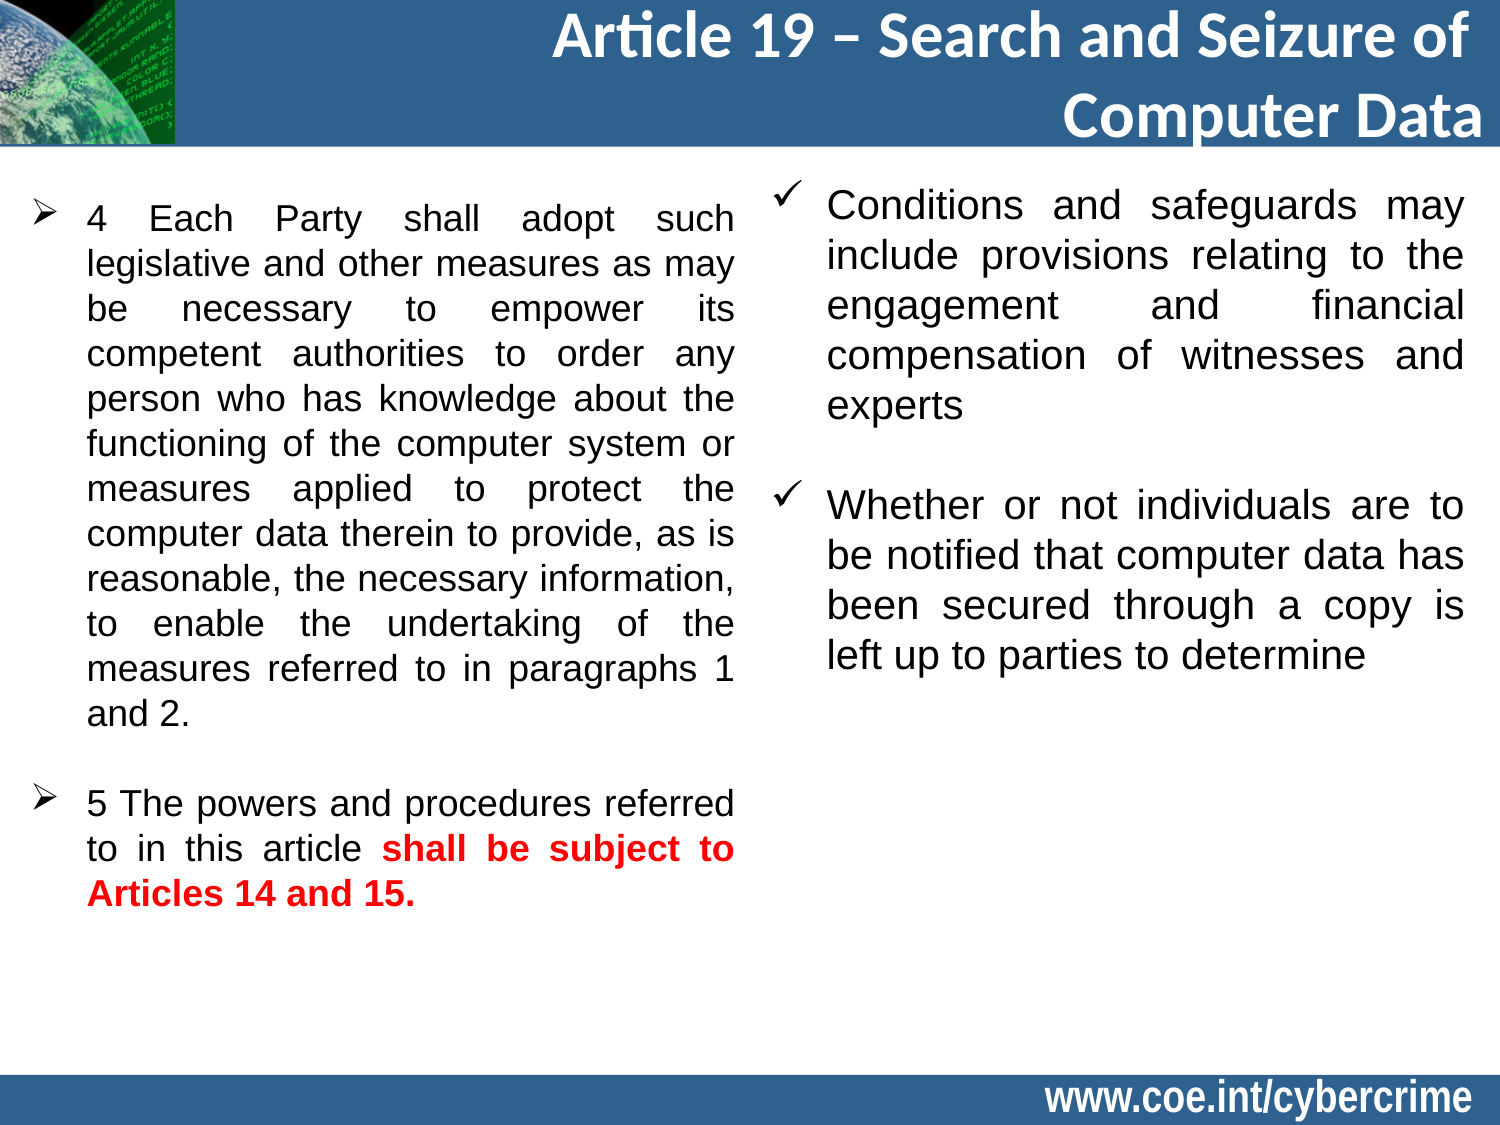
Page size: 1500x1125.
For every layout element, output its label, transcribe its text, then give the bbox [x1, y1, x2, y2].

text_box Conditions and safeguards may include provisions relating to the engagement and financial compensation of witnesses and experts Whether or not individuals are to be notified that computer data has been secured through a copy is left up to parties to determine [755, 170, 1480, 686]
text_box [0, 1073, 1030, 1125]
text_box Article 19 – Search and Seizure of Computer Data [177, 0, 1500, 149]
picture [0, 0, 175, 144]
text_box www.coe.int/cybercrime [1030, 1059, 1500, 1125]
text_box 4 Each Party shall adopt such legislative and other measures as may be necessary to empower its competent authorities to order any person who has knowledge about the functioning of the computer system or measures applied to protect the computer data therein to provide, as is reasonable, the necessary information, to enable the undertaking of the measures referred to in paragraphs 1 and 2. 5 The powers and procedures referred to in this article shall be subject to Articles 14 and 15. [15, 186, 750, 922]
